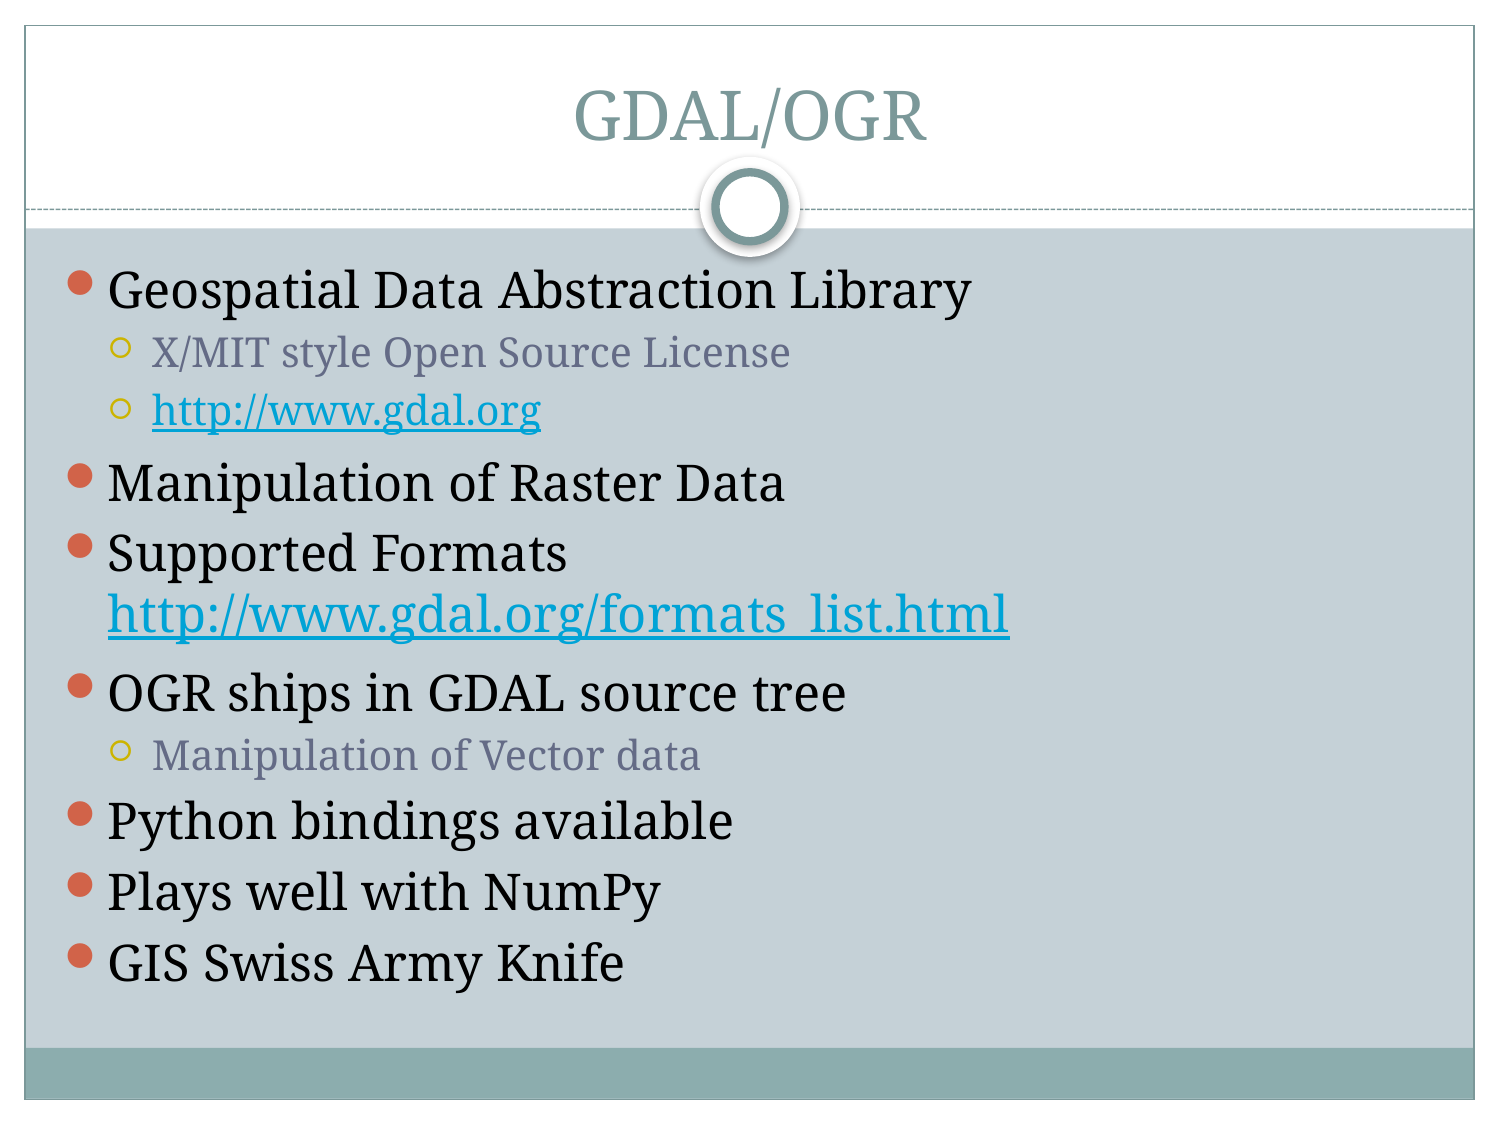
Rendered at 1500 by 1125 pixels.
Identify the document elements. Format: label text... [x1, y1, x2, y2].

list Geospatial Data Abstraction Library X/MIT style Open Source License http://www.gdal.org Manipulation of Raster Data Supported Formats http://www.gdal.org/formats_list.html OGR ships in GDAL source tree Manipulation of Vector data Python bindings available Plays well with NumPy GIS Swiss Army Knife [49, 250, 1445, 1001]
title GDAL/OGR [49, 37, 1450, 162]
